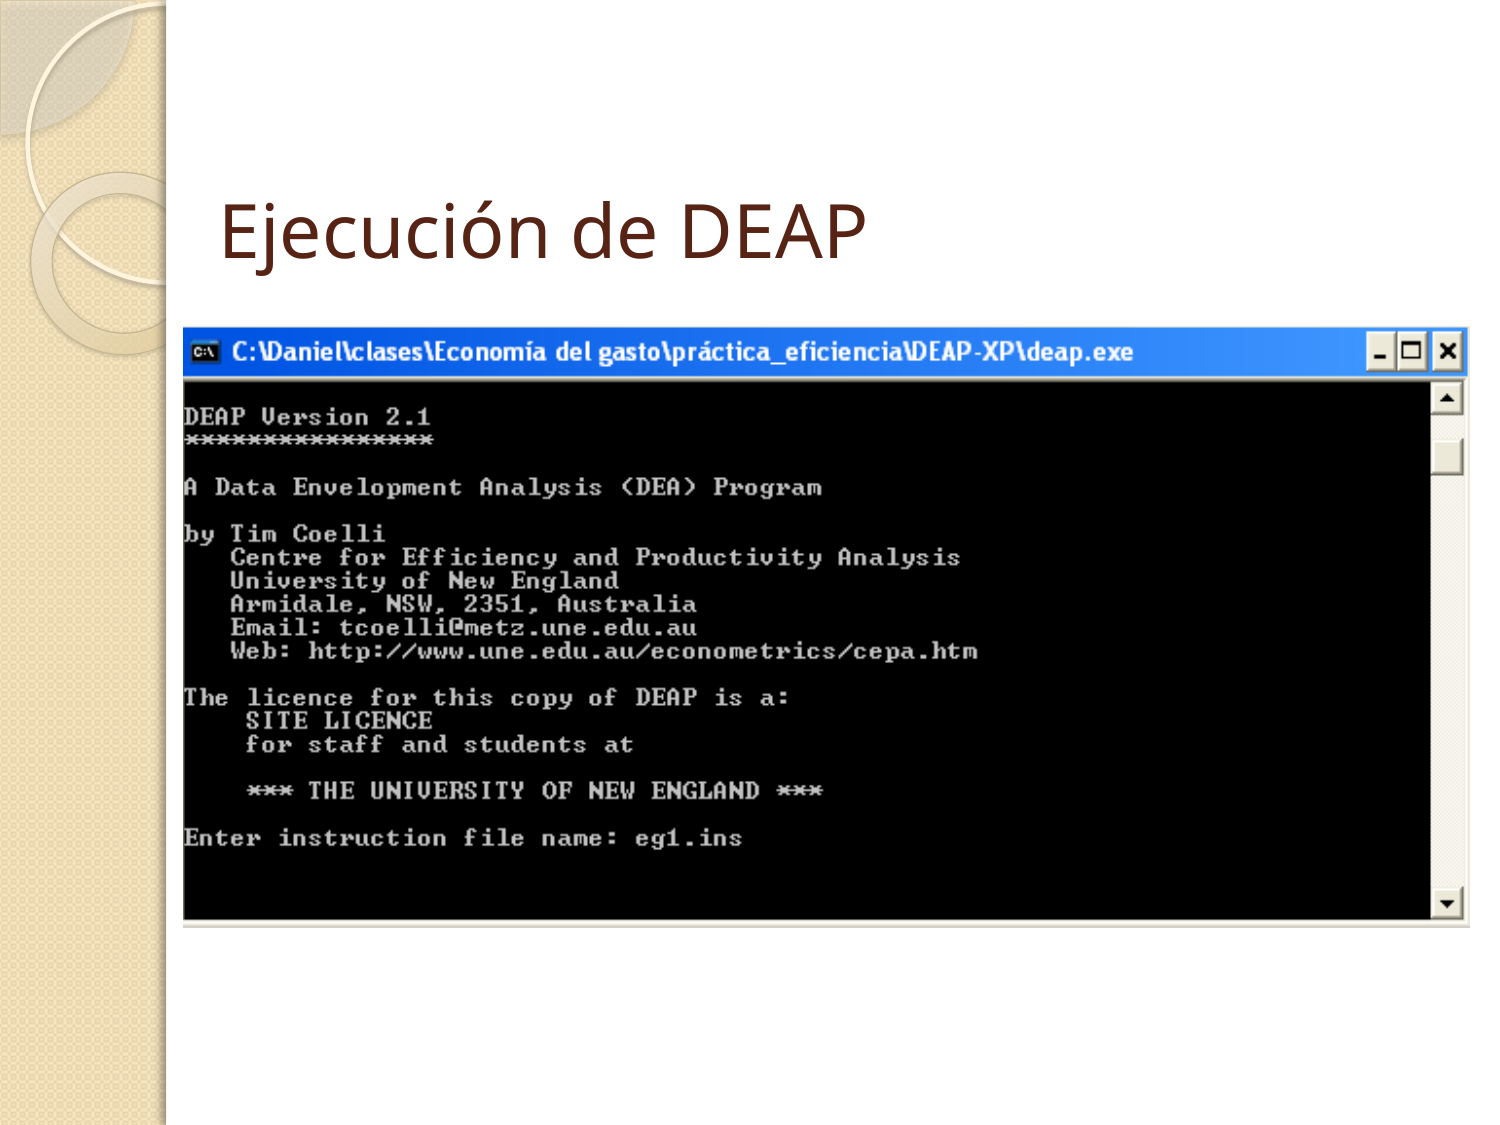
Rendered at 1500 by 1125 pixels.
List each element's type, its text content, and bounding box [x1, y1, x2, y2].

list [182, 325, 1470, 928]
title Ejecución de DEAP [204, 175, 1227, 282]
